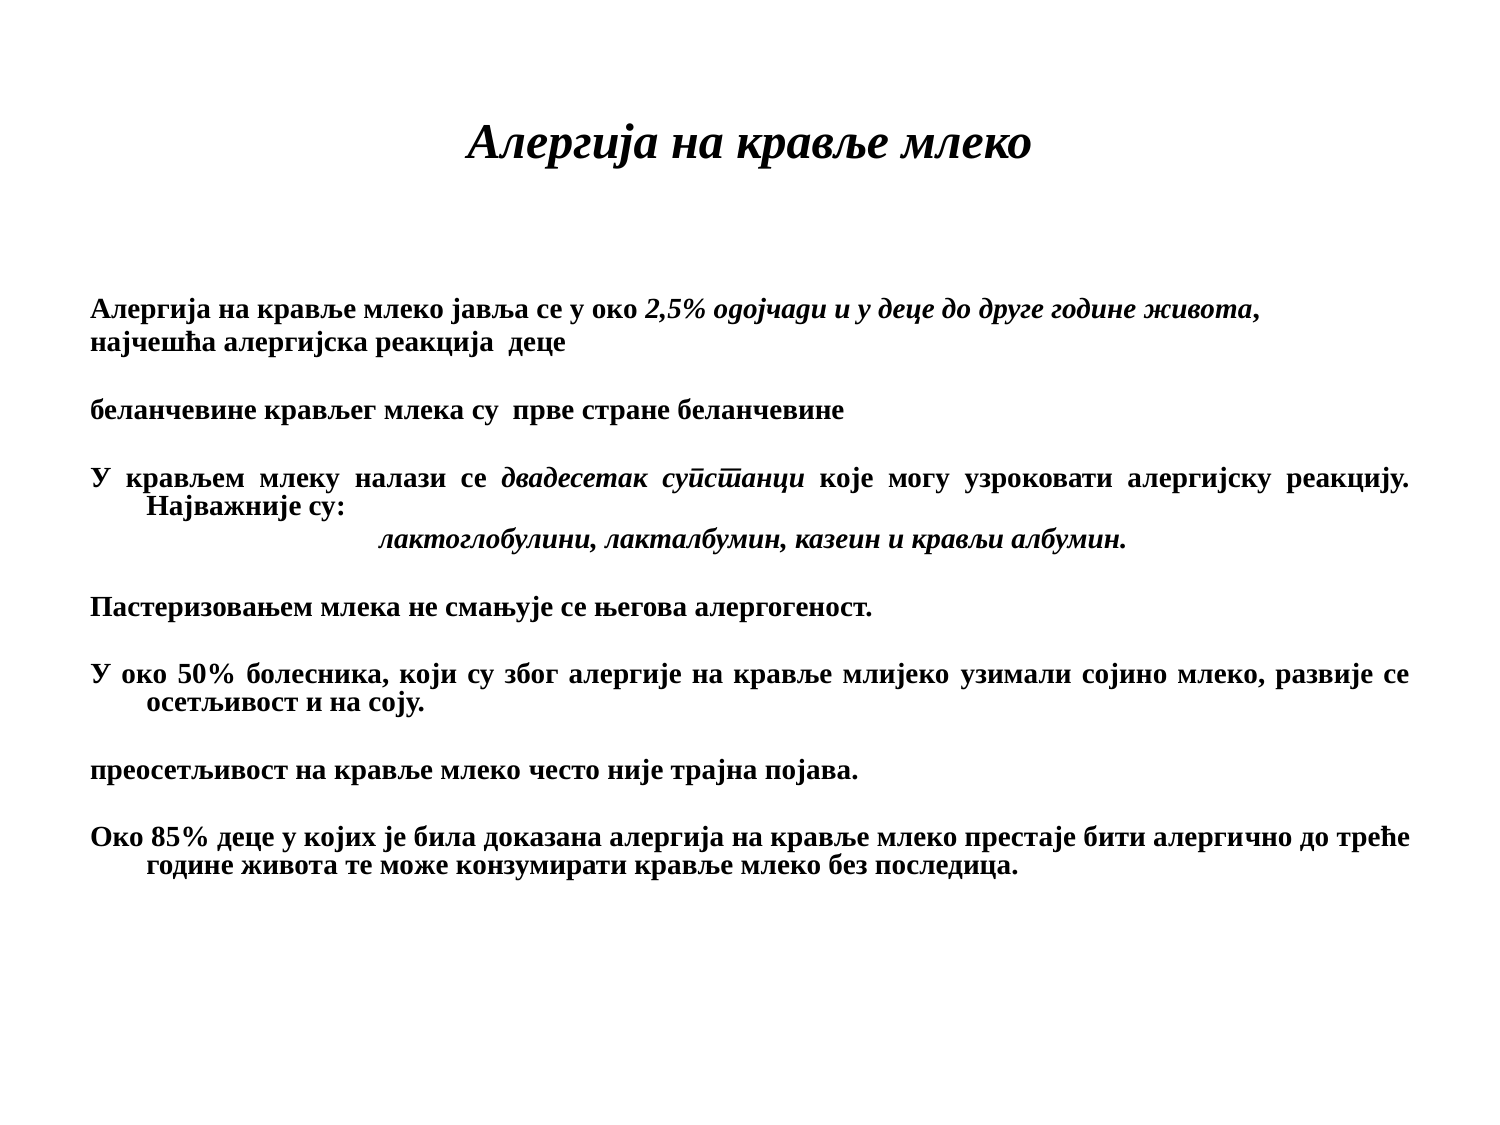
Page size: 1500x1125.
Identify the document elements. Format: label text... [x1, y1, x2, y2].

title Алергија на кравље млеко [75, 45, 1425, 233]
list Алергија на кравље млеко јавља се у око 2,5% одојчади и у деце до друге године живота, најчешћа алергијска реакција деце беланчевине крављег млека су прве стране беланчевине У крављем млеку налази се двадесетак супстанци које могу узроковати алергијску реакцију. Најважније су: лактоглобулини, лакталбумин, казеин и крављи албумин. Пастеризовањем млека не смањује се његова алергогеност. У око 50% болесника, који су због алергије на кравље млијеко узимали сојино млеко, развије се осетљивост и на соју. преосетљивост на кравље млеко често није трајна појава. Око 85% деце у којих је била доказана алергија на кравље млеко престаје бити алергично до треће године живота те може конзумирати кравље млеко без последица. [75, 262, 1425, 1005]
